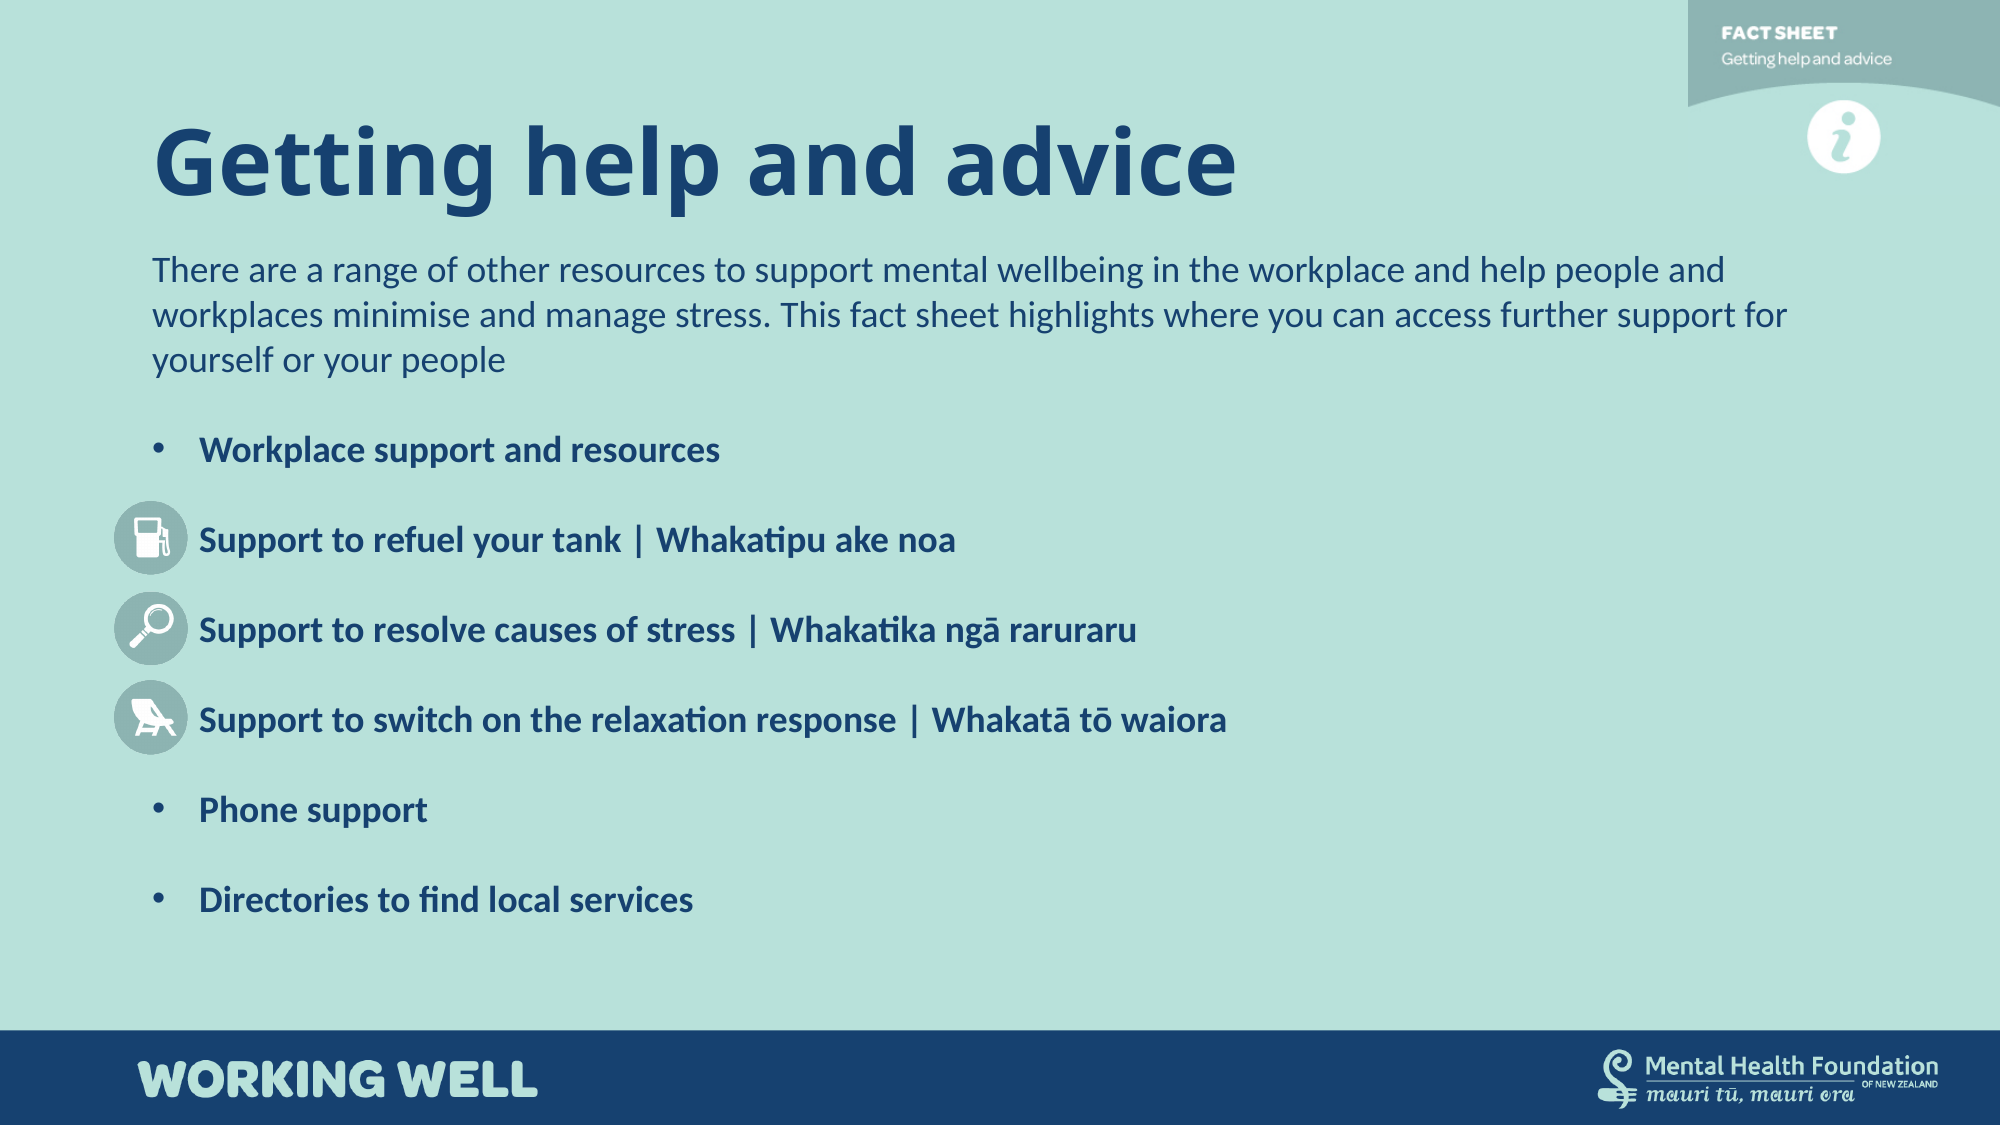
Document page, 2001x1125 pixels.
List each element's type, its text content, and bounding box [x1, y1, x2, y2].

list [1688, 0, 2000, 195]
picture [105, 584, 195, 762]
picture [105, 493, 195, 582]
picture [137, 1060, 538, 1098]
picture [1597, 1049, 1938, 1109]
text_box There are a range of other resources to support mental wellbeing in the workplace and help people and workplaces minimise and manage stress. This fact sheet highlights where you can access further support for yourself or your people Workplace support and resources Support to refuel your tank | Whakatipu ake noa Support to resolve causes of stress | Whakatika ngā raruraru Support to switch on the relaxation response | Whakatā tō waiora Phone support Directories to find local services [137, 237, 1863, 928]
title Getting help and advice [137, 57, 1863, 237]
